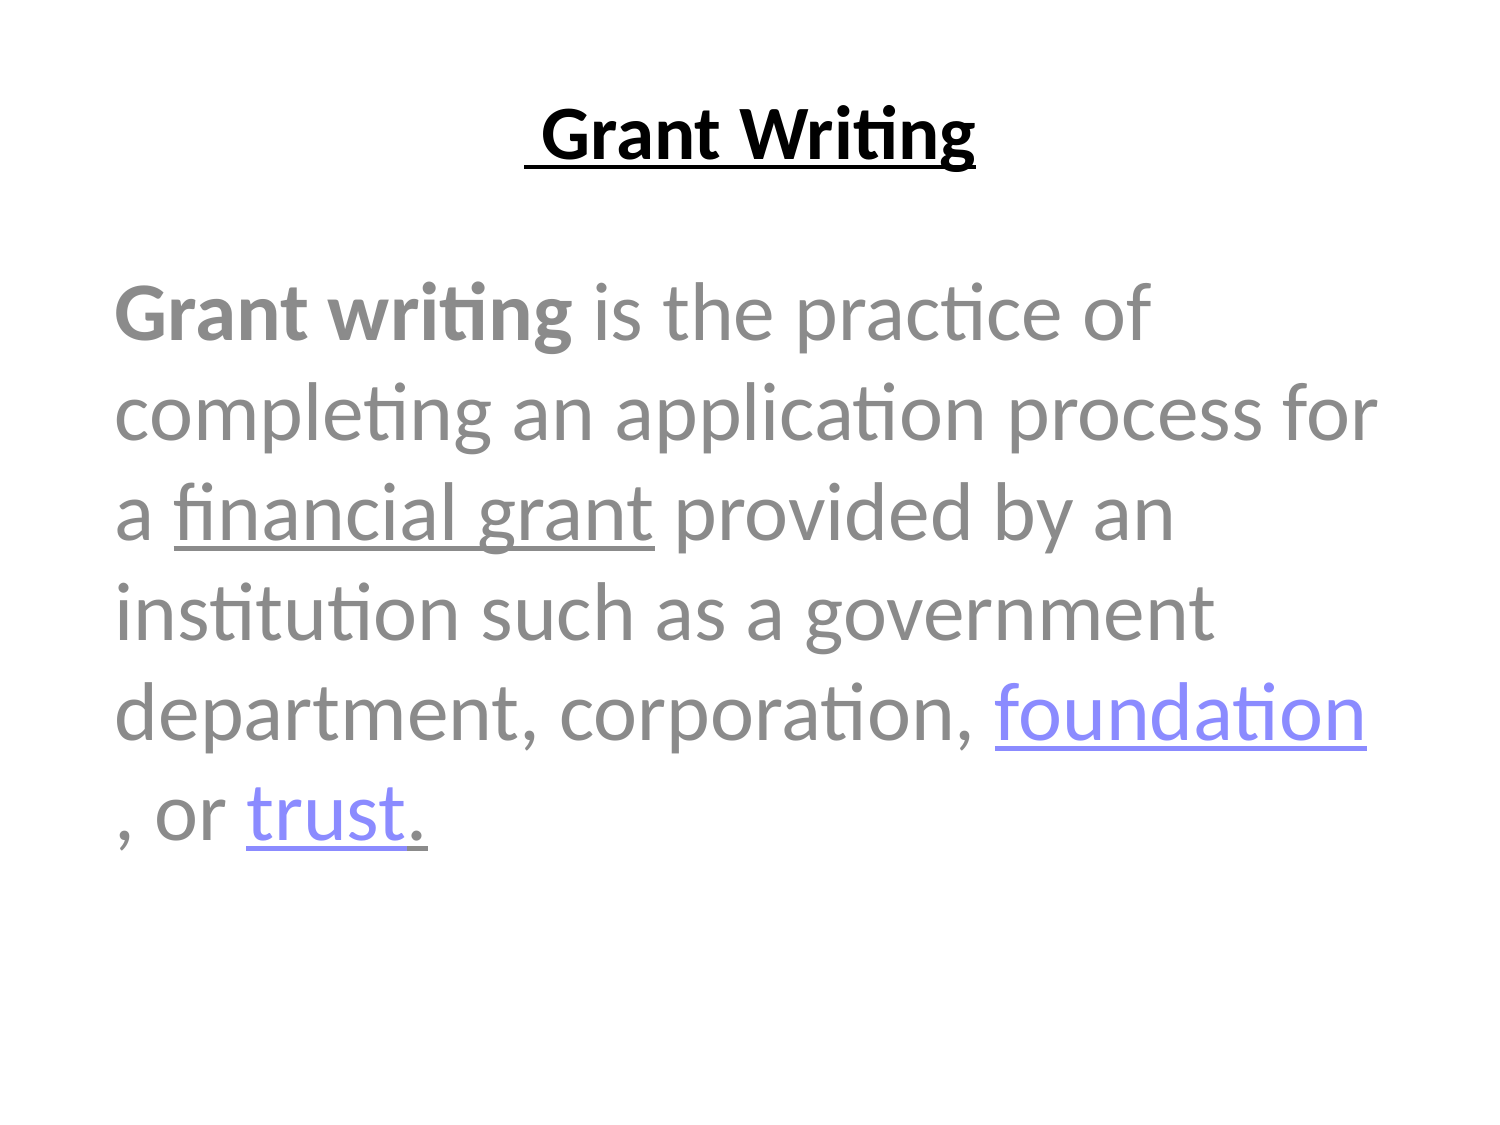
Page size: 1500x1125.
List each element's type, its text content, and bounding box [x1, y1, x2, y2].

title Grant Writing [112, 75, 1388, 249]
subtitle Grant writing is the practice of completing an application process for a financial grant provided by an institution such as a government department, corporation, foundation, or trust. [99, 249, 1400, 913]
